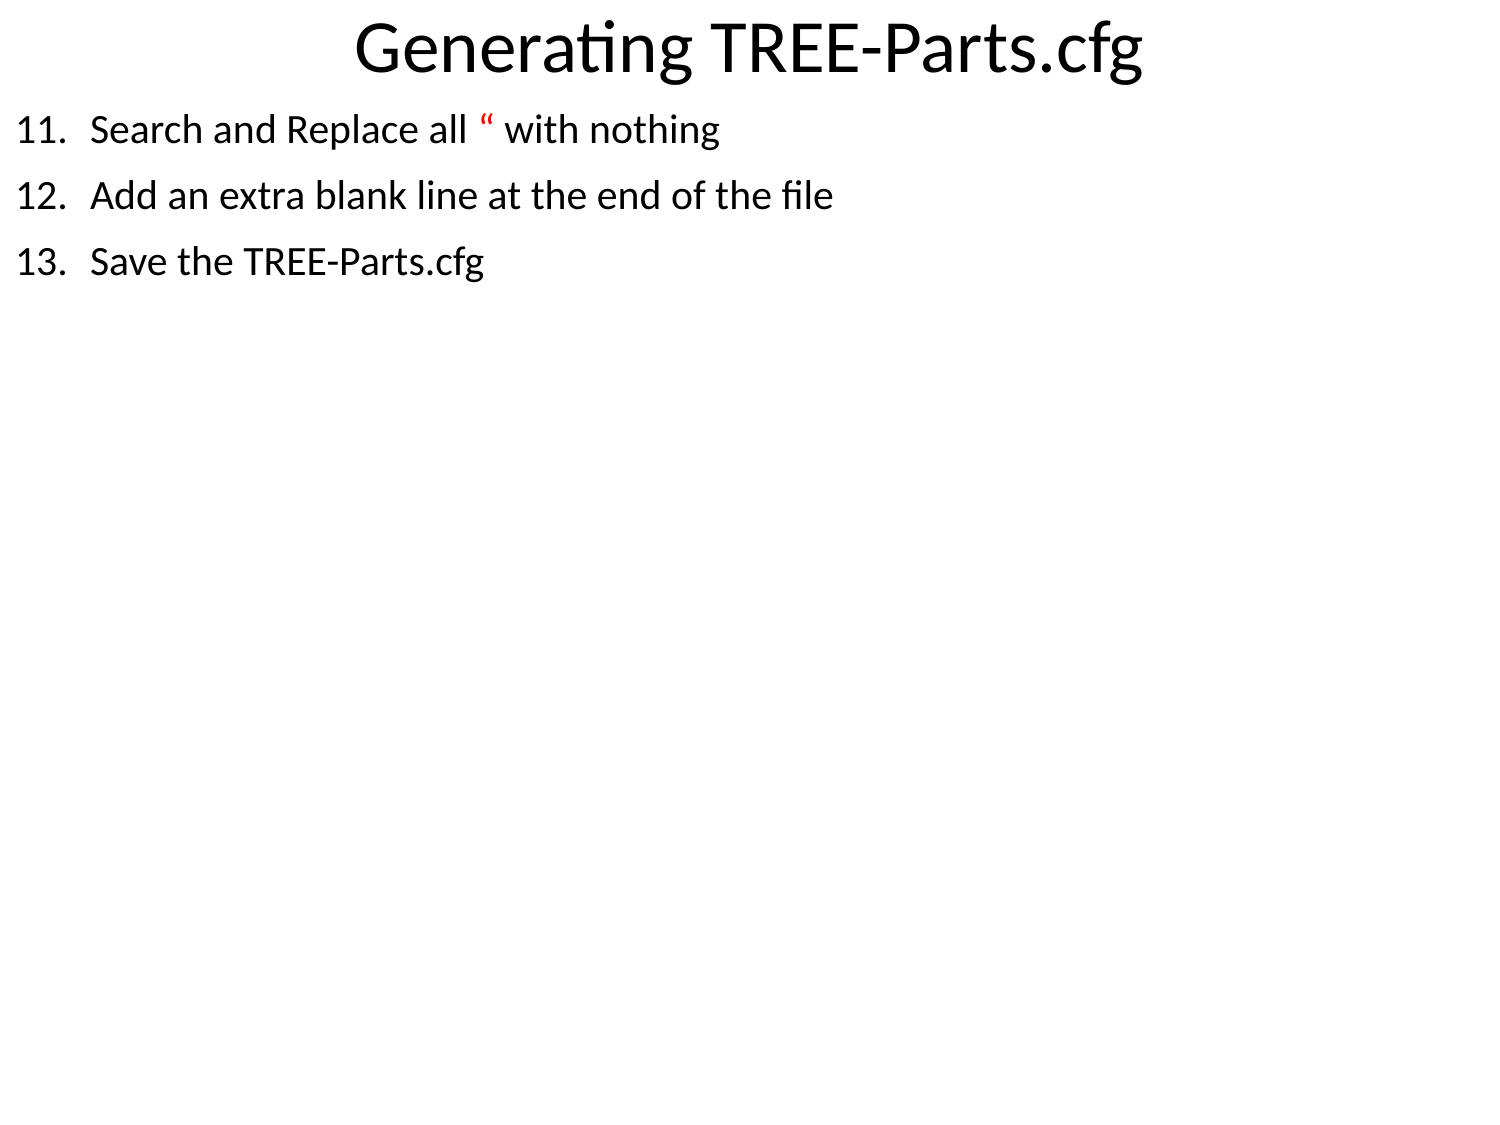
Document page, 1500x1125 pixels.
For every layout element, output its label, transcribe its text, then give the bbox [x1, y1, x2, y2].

title Generating TREE-Parts.cfg [0, 0, 1500, 97]
list Search and Replace all “ with nothing Add an extra blank line at the end of the file Save the TREE-Parts.cfg [0, 99, 1500, 1125]
